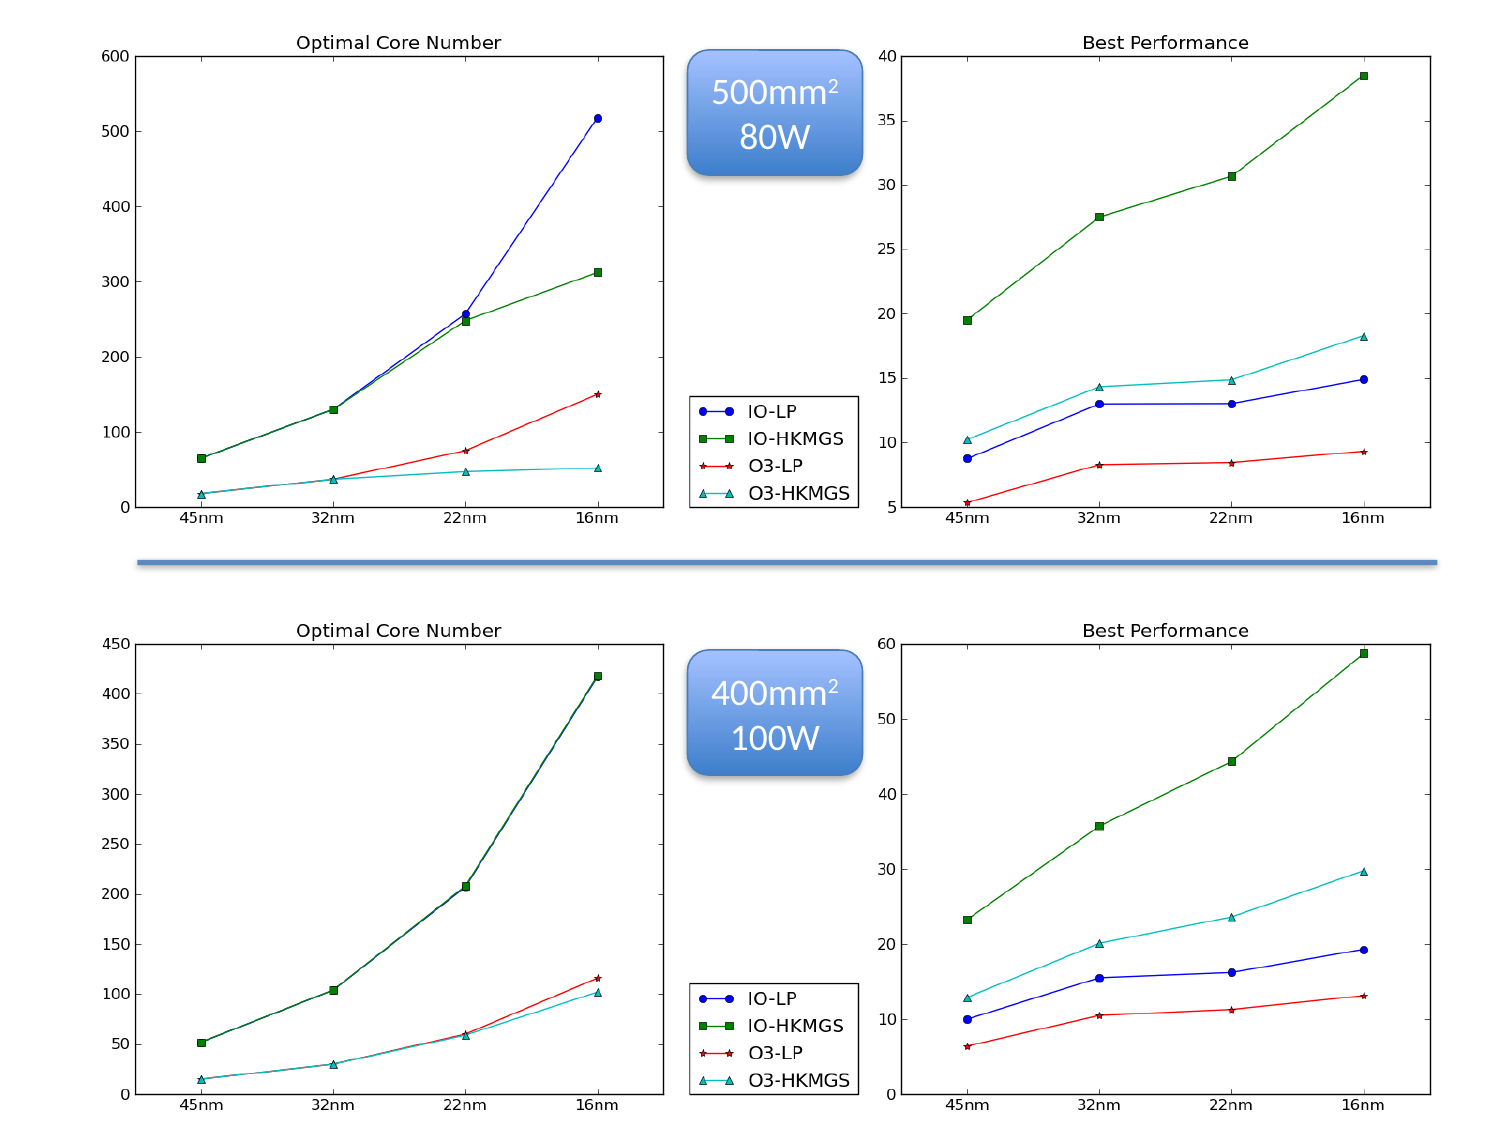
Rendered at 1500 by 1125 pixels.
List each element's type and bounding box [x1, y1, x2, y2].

picture [0, 0, 1500, 563]
list [0, 587, 1500, 1125]
